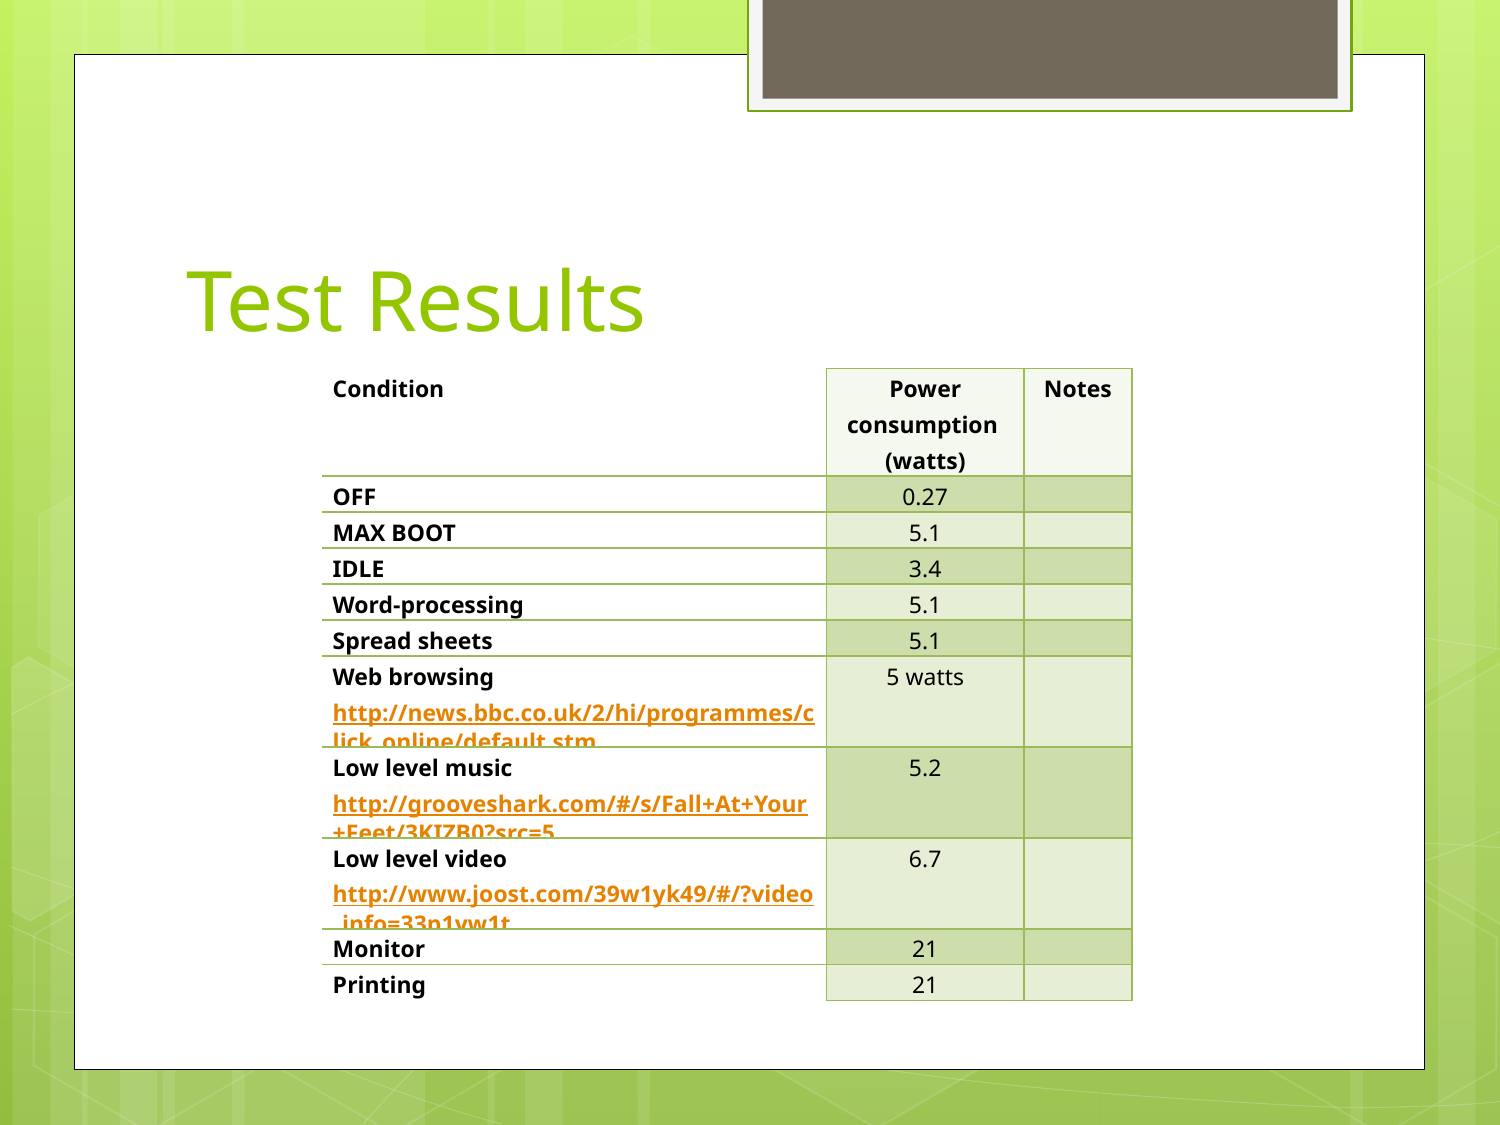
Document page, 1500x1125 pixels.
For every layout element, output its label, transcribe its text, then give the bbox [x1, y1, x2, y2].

table_cell [1025, 930, 1131, 964]
table_cell MAX BOOT [322, 513, 826, 547]
table_cell IDLE [322, 549, 826, 583]
table_cell [1025, 477, 1131, 511]
table_cell Printing [322, 965, 826, 1001]
table_cell [1025, 549, 1131, 583]
table_header Power consumption (watts) [827, 369, 1023, 475]
table_cell 5 watts [827, 657, 1023, 746]
table_cell 5.1 [827, 513, 1023, 547]
table_cell Low level music http://grooveshark.com/#/s/Fall+At+Your+Feet/3KIZB0?src=5 [322, 748, 826, 837]
table_cell [1025, 657, 1131, 746]
table_cell 21 [827, 965, 1023, 1000]
table_cell [1025, 839, 1131, 928]
table_cell 5.1 [827, 585, 1023, 619]
table_cell [1025, 621, 1131, 655]
table_cell Spread sheets [322, 621, 826, 655]
title Test Results [171, 168, 1324, 357]
table_cell 21 [827, 930, 1023, 964]
table_cell 5.2 [827, 748, 1023, 837]
table_cell OFF [322, 477, 826, 511]
table_cell Monitor [322, 930, 826, 964]
table_cell Word-processing [322, 585, 826, 619]
table_cell [1025, 585, 1131, 619]
table_cell Web browsing http://news.bbc.co.uk/2/hi/programmes/click_online/default.stm [322, 657, 826, 746]
table_cell [1025, 748, 1131, 837]
table_cell 3.4 [827, 549, 1023, 583]
table_cell [1025, 965, 1131, 1000]
table_cell [1025, 513, 1131, 547]
table_header Notes [1025, 369, 1131, 475]
table_cell Low level video http://www.joost.com/39w1yk49/#/?video_info=33p1yw1t [322, 839, 826, 928]
table_header Condition [322, 369, 826, 475]
table_cell 6.7 [827, 839, 1023, 928]
table_cell 0.27 [827, 477, 1023, 511]
table_cell 5.1 [827, 621, 1023, 655]
